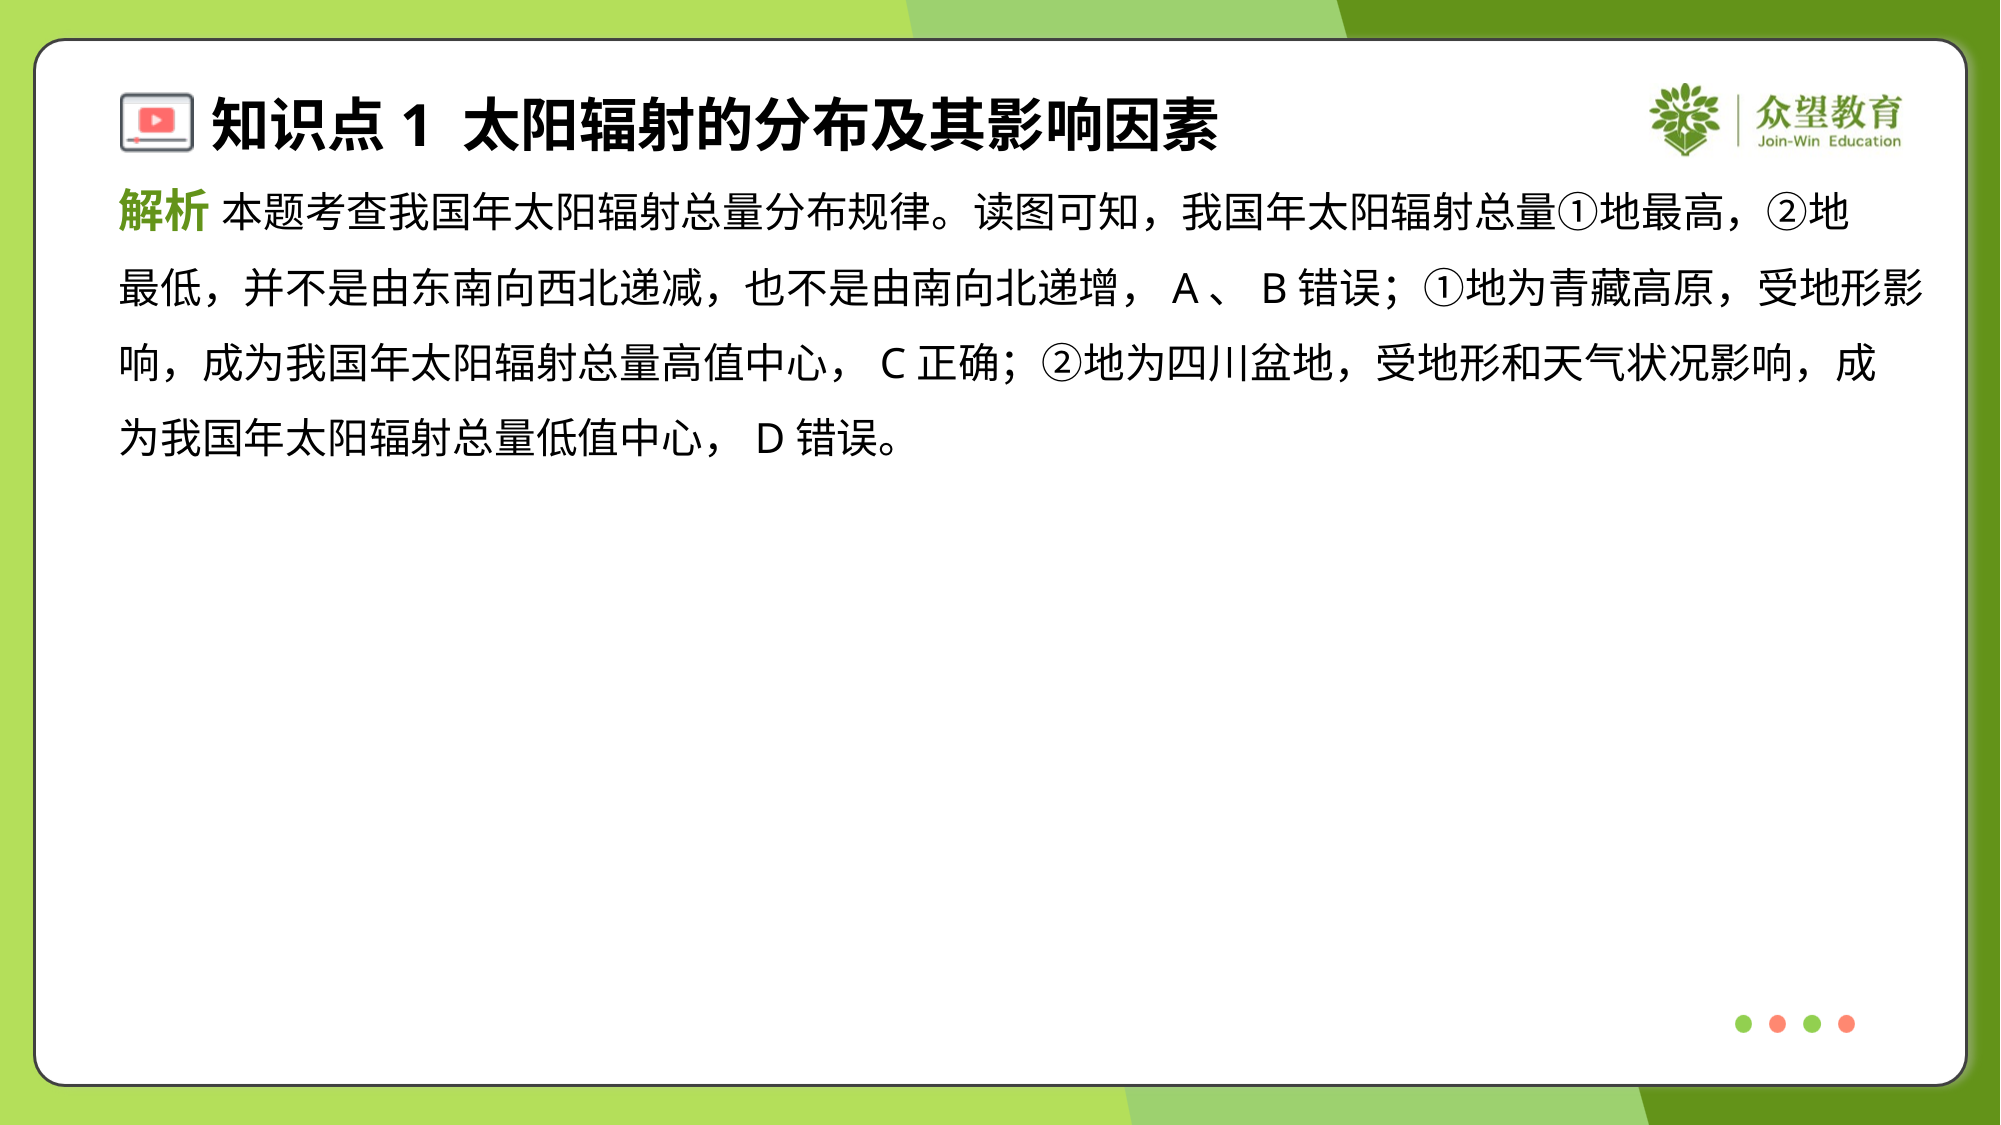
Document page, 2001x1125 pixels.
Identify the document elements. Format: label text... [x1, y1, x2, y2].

text_box 解析 本题考查我国年太阳辐射总量分布规律。读图可知，我国年太阳辐射总量①地最高，②地 最低，并不是由东南向西北递减，也不是由南向北递增，A、B错误；①地为青藏高原，受地形影 响，成为我国年太阳辐射总量高值中心，C正确；②地为四川盆地，受地形和天气状况影响，成 为我国年太阳辐射总量低值中心，D错误。 [118, 159, 1883, 462]
picture [0, 0, 2000, 1125]
